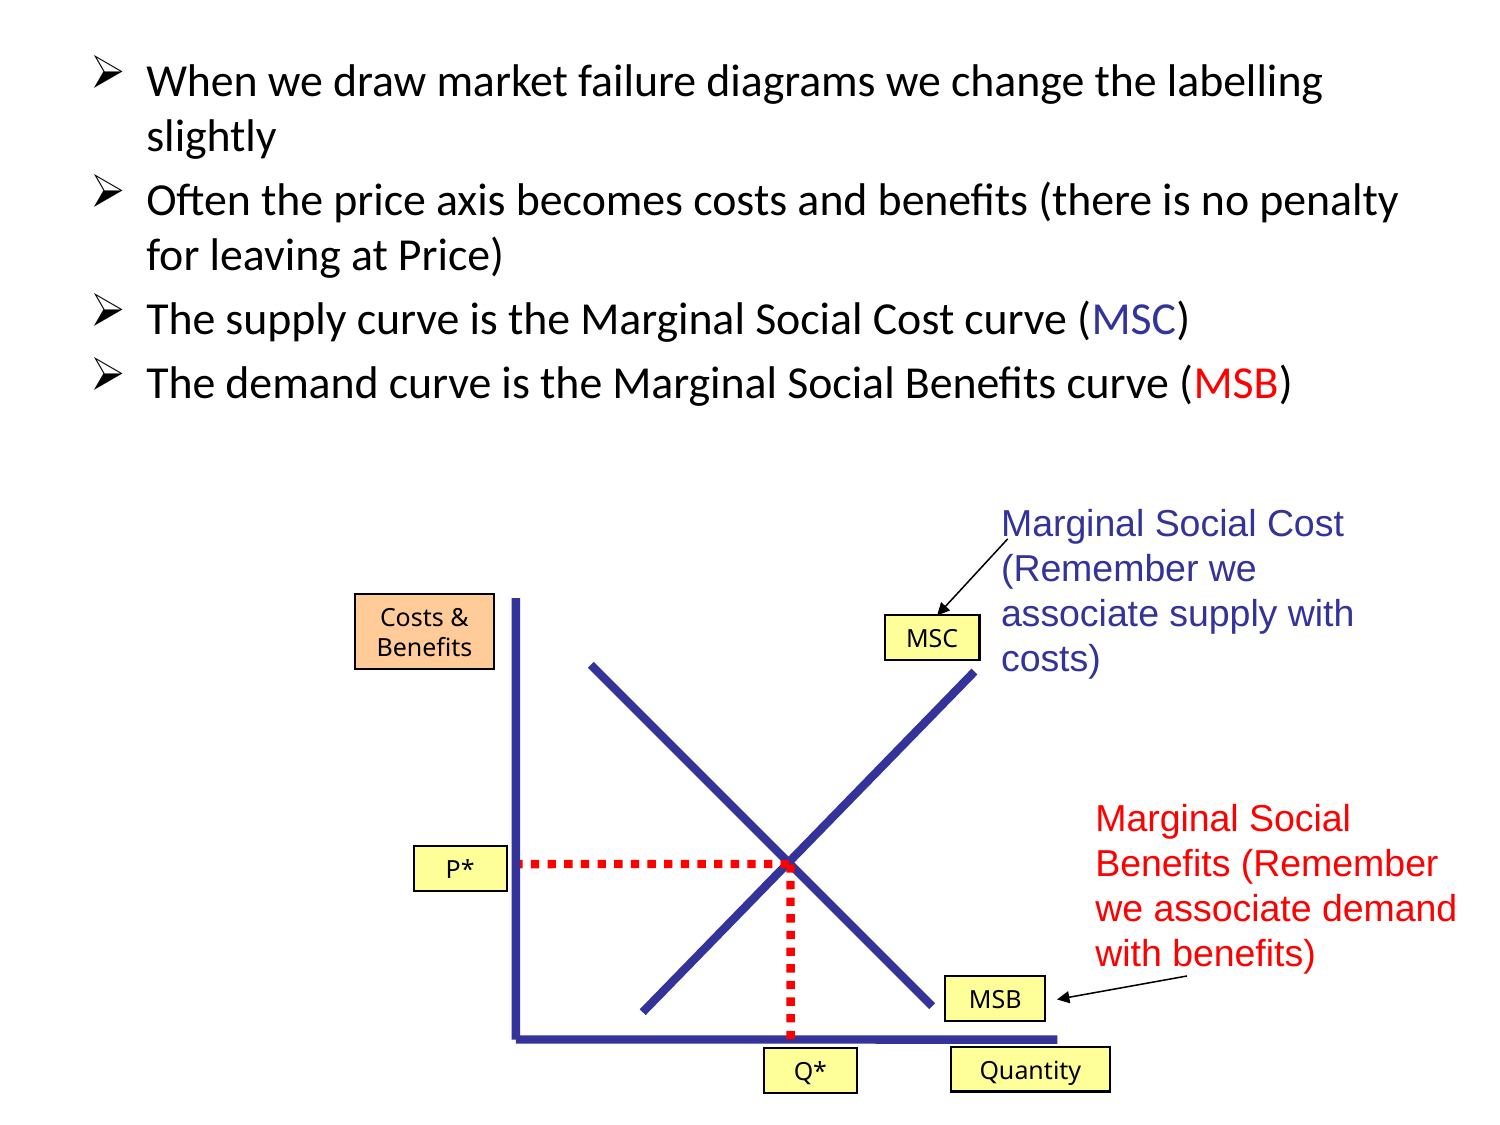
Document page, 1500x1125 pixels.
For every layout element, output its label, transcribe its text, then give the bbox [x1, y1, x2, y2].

text_box [937, 562, 986, 616]
text_box [1057, 975, 1187, 1004]
text_box Quantity [950, 1046, 1111, 1092]
text_box Q* [763, 1047, 858, 1093]
list When we draw market failure diagrams we change the labelling slightly Often the price axis becomes costs and benefits (there is no penalty for leaving at Price) The supply curve is the Marginal Social Cost curve (MSC) The demand curve is the Marginal Social Benefits curve (MSB) [75, 42, 1425, 1005]
text_box MSB [945, 976, 1046, 1021]
text_box Costs & Benefits [354, 594, 495, 670]
text_box MSC [885, 615, 980, 661]
text_box P* [413, 846, 507, 891]
text_box Marginal Social Benefits (Remember we associate demand with benefits) [1080, 786, 1500, 982]
text_box Marginal Social Cost (Remember we associate supply with costs) [986, 491, 1376, 687]
